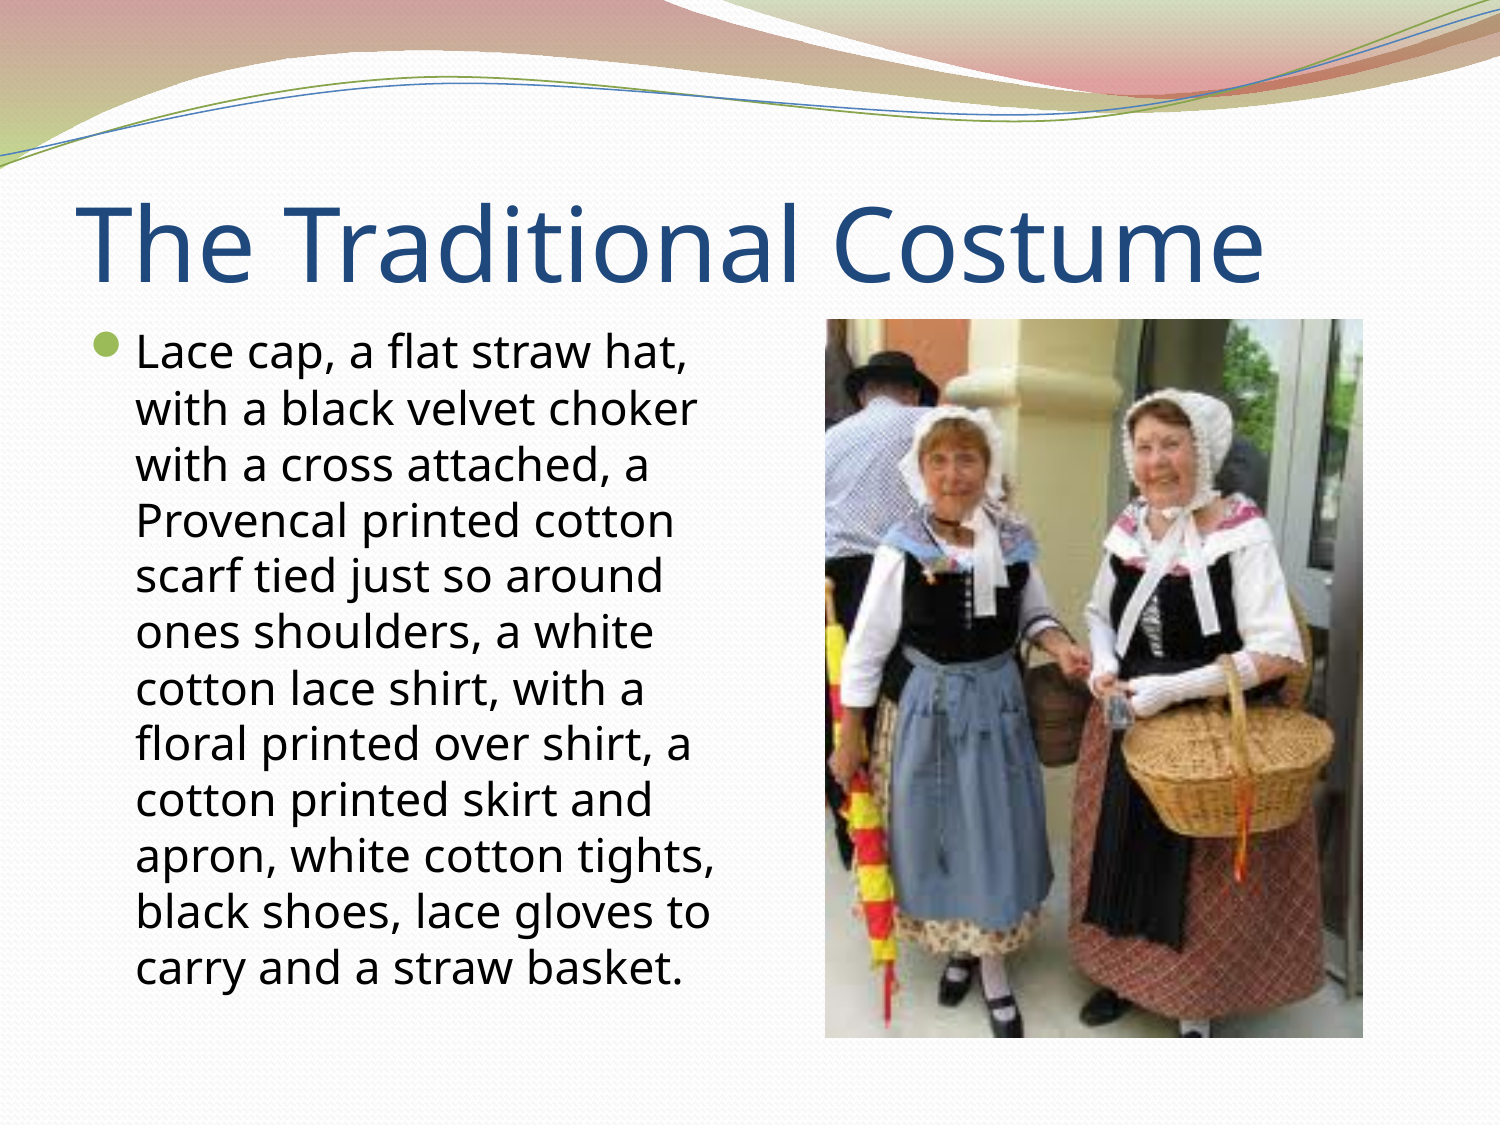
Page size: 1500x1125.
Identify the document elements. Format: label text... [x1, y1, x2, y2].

title The Traditional Costume [75, 115, 1425, 303]
list Lace cap, a flat straw hat, with a black velvet choker with a cross attached, a Provencal printed cotton scarf tied just so around ones shoulders, a white cotton lace shirt, with a floral printed over shirt, a cotton printed skirt and apron, white cotton tights, black shoes, lace gloves to carry and a straw basket. [75, 314, 738, 1043]
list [824, 319, 1363, 1038]
